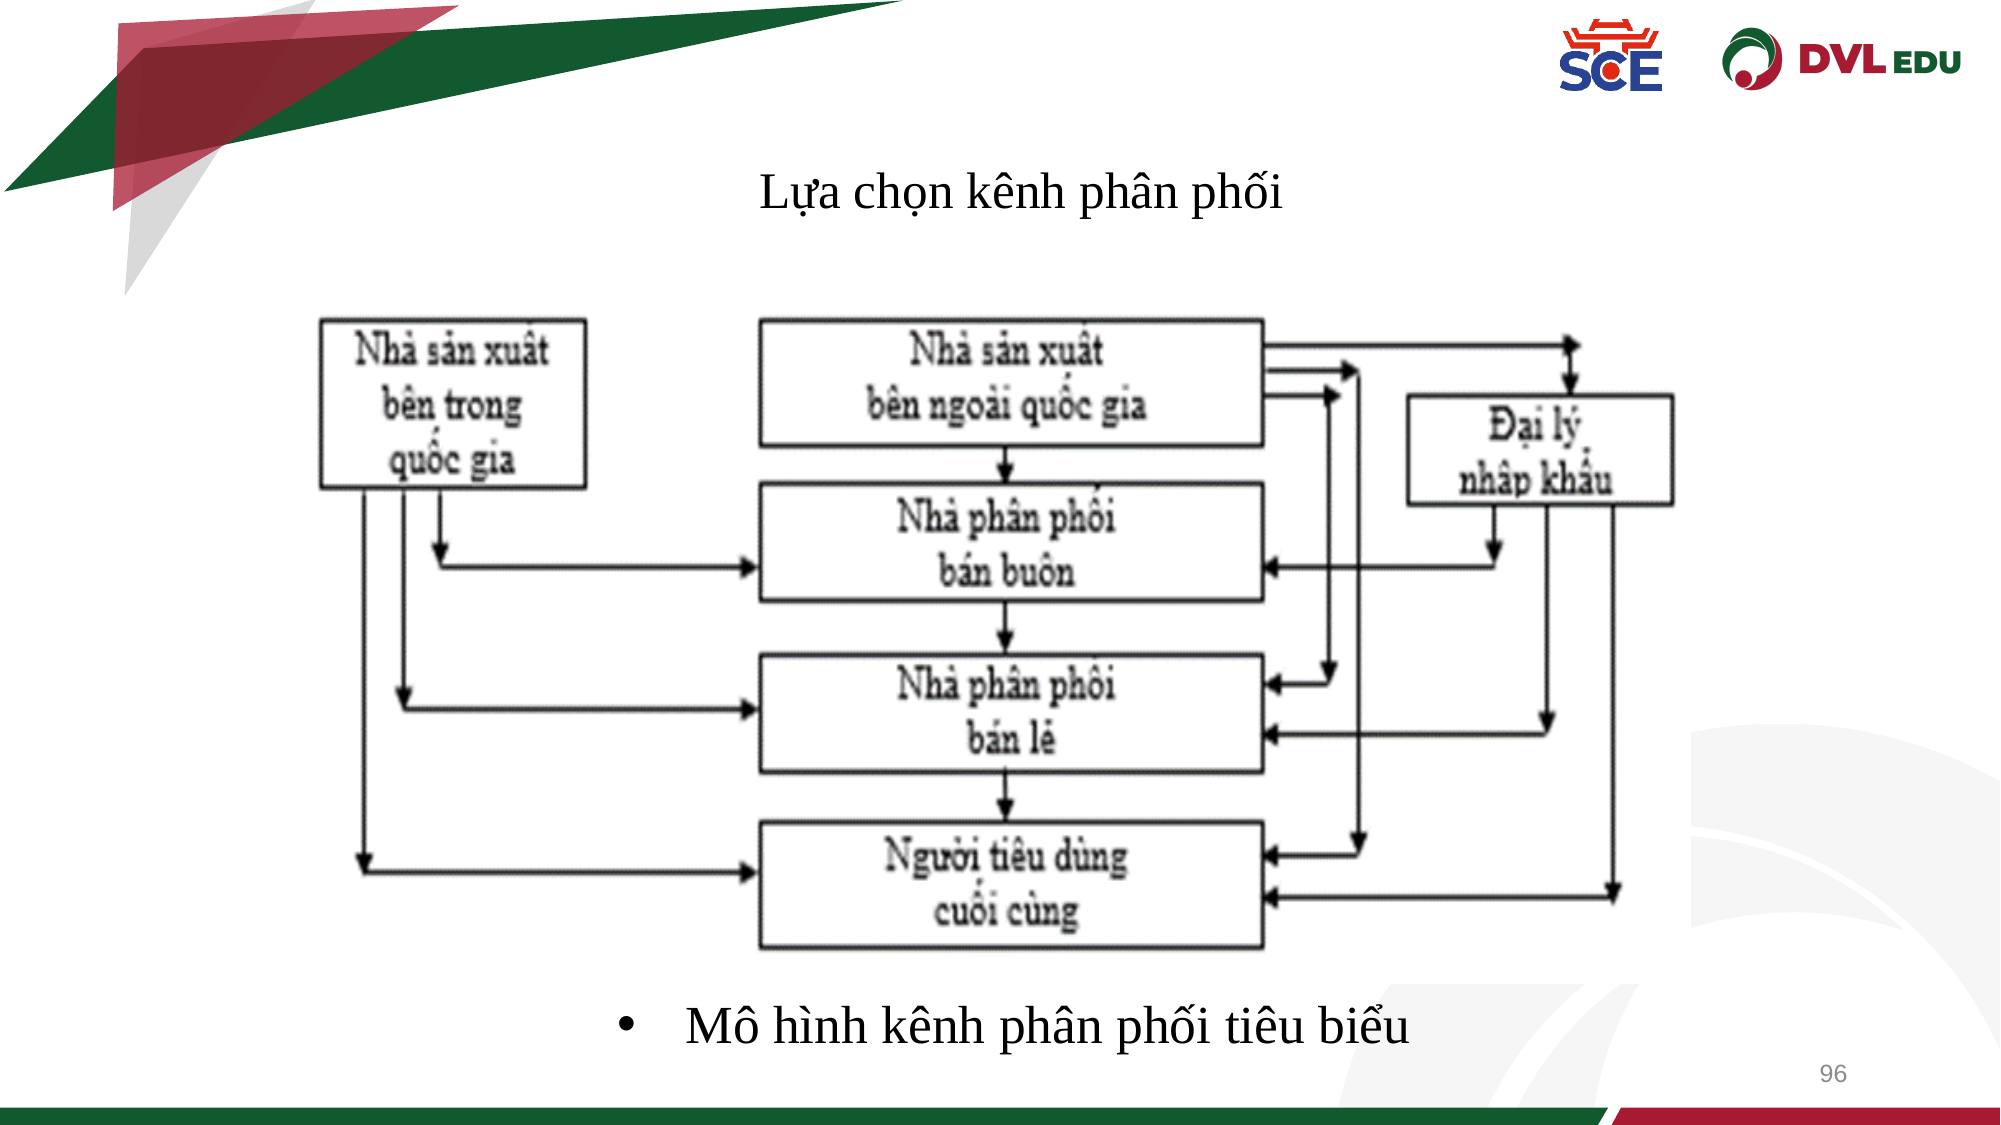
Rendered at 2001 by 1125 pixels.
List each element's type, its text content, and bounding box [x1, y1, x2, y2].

picture [290, 248, 1691, 984]
picture [1722, 27, 1961, 91]
title Lựa chọn kênh phân phối [744, 156, 1949, 228]
list Mô hình kênh phân phối tiêu biểu [249, 752, 1813, 1066]
slide_number 96 [1412, 1042, 1863, 1103]
picture [1559, 19, 1667, 91]
